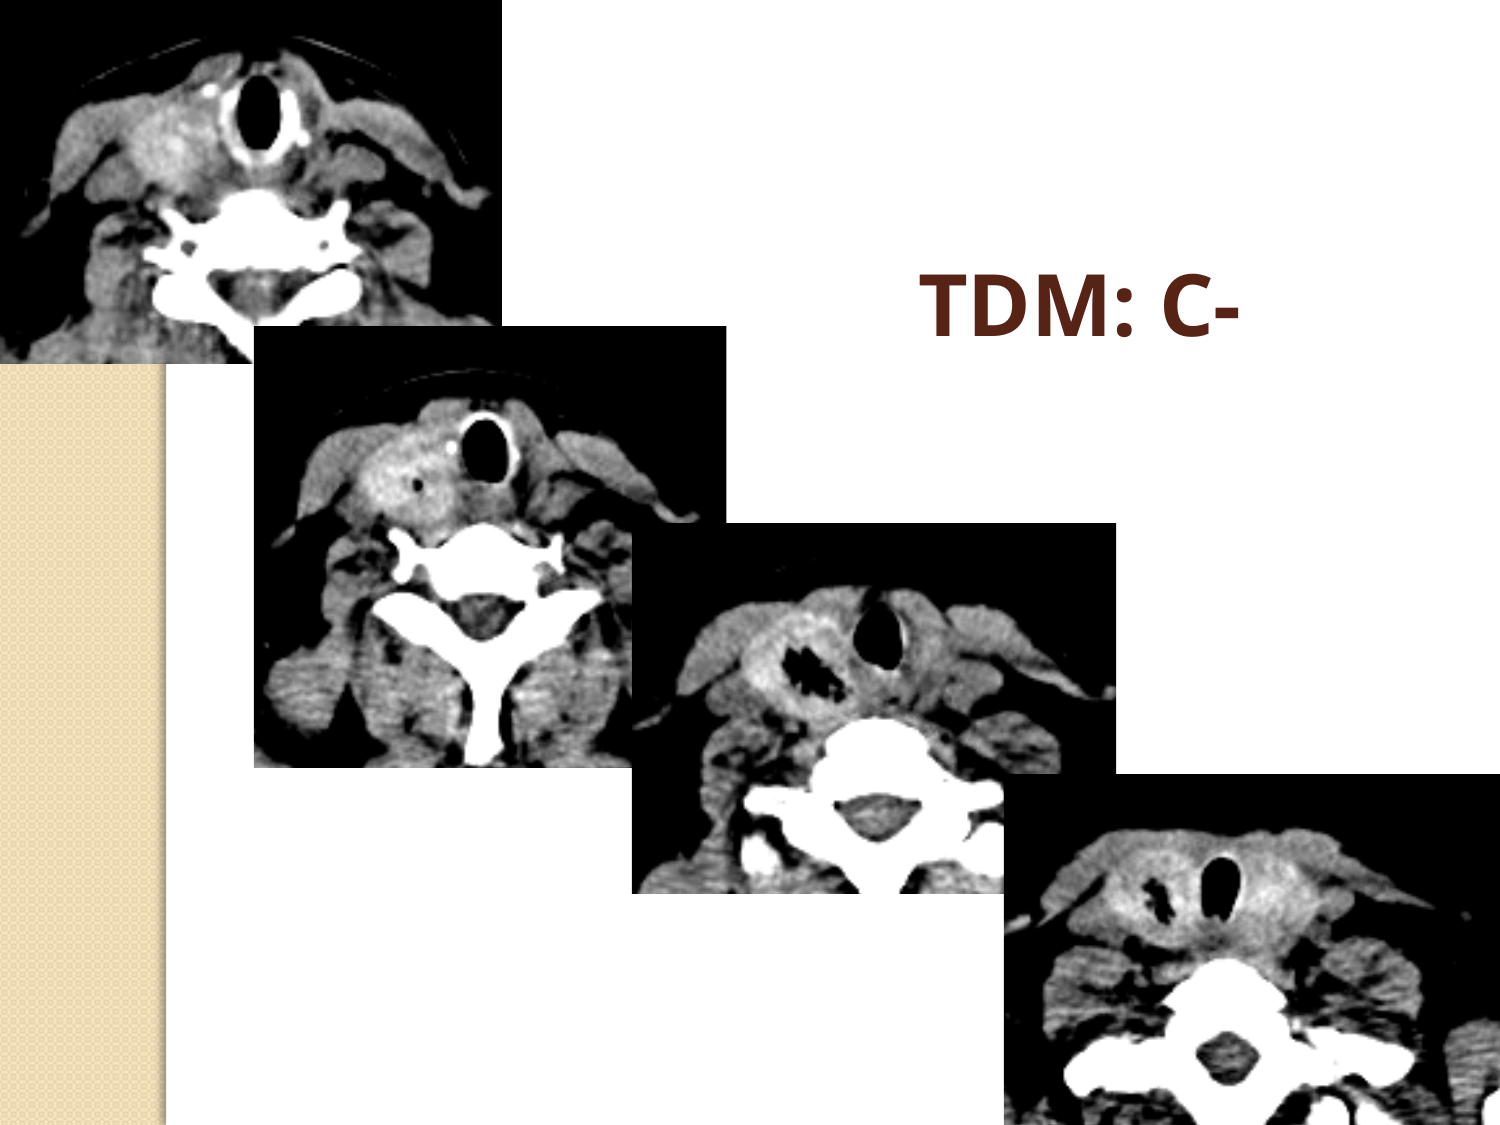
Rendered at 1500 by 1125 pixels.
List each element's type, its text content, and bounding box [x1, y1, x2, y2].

title TDM: C- [903, 243, 1388, 362]
picture [0, 0, 1500, 1125]
